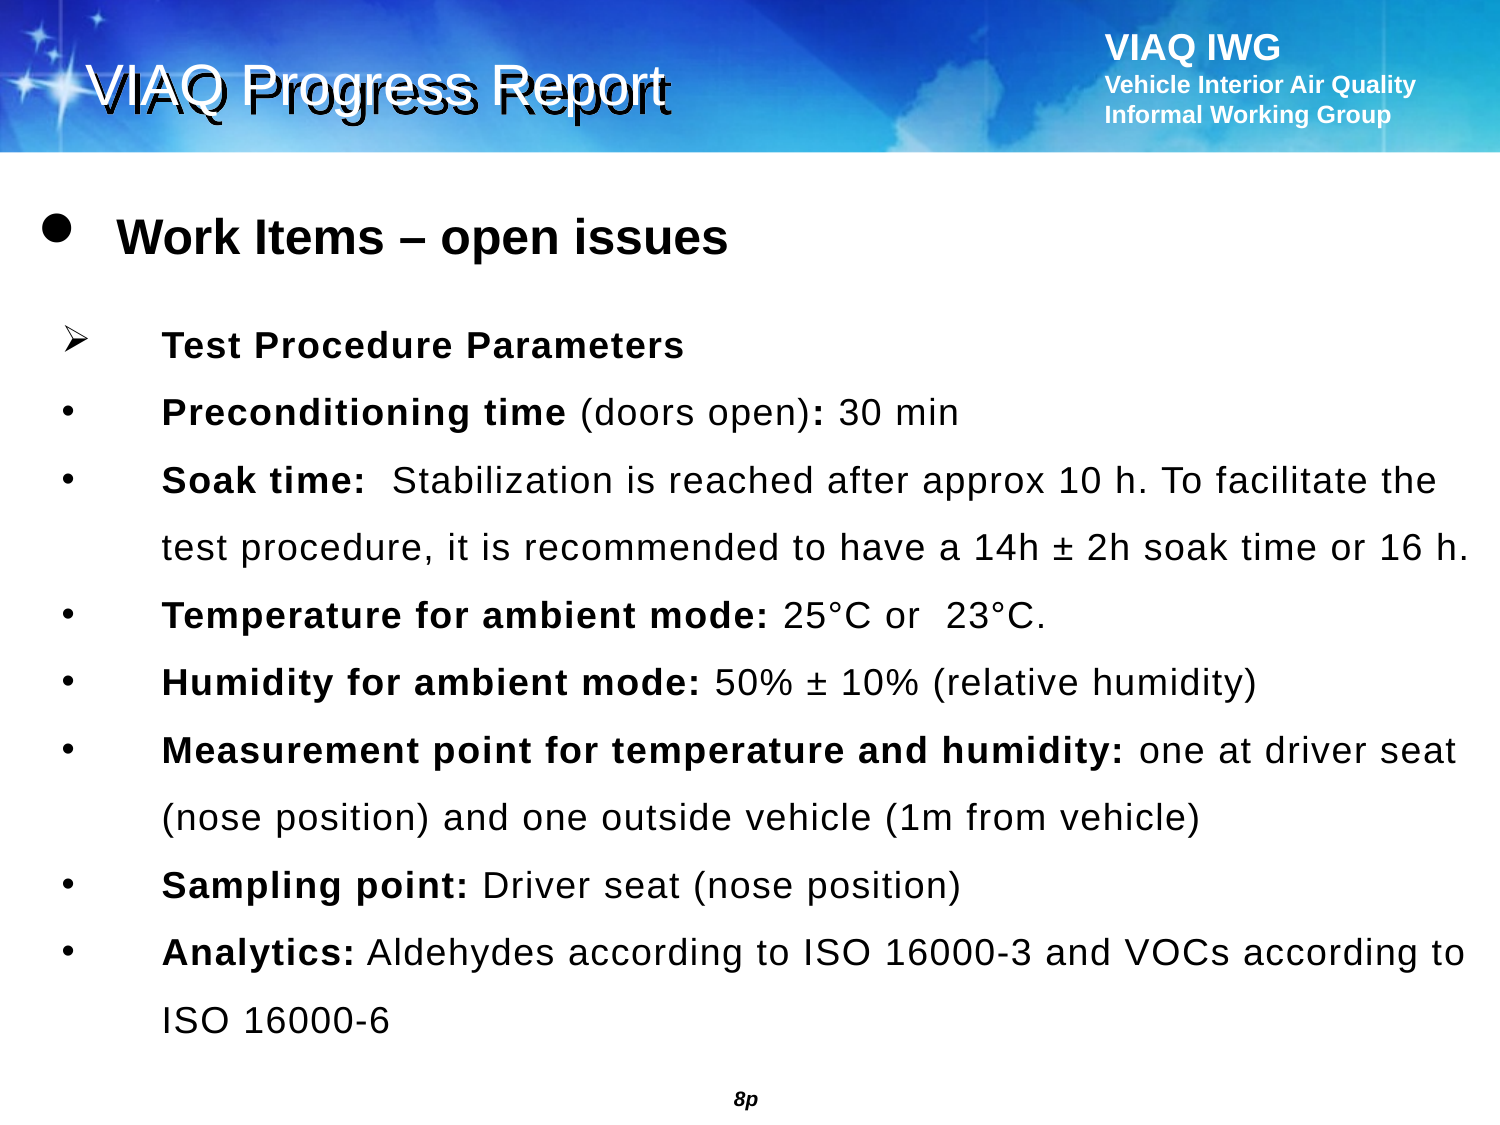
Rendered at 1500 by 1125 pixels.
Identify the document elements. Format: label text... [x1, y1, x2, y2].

text_box VIAQ Progress Report [5, 39, 1500, 125]
text_box Test Procedure Parameters Preconditioning time (doors open): 30 min Soak time: Stabilization is reached after approx 10 h. To facilitate the test procedure, it is recommended to have a 14h ± 2h soak time or 16 h. Temperature for ambient mode: 25°C or 23°C. Humidity for ambient mode: 50% ± 10% (relative humidity) Measurement point for temperature and humidity: one at driver seat (nose position) and one outside vehicle (1m from vehicle) Sampling point: Driver seat (nose position) Analytics: Aldehydes according to ISO 16000-3 and VOCs according to ISO 16000-6 [46, 290, 1500, 1047]
text_box Work Items – open issues [23, 196, 1500, 272]
picture [0, 0, 1500, 152]
